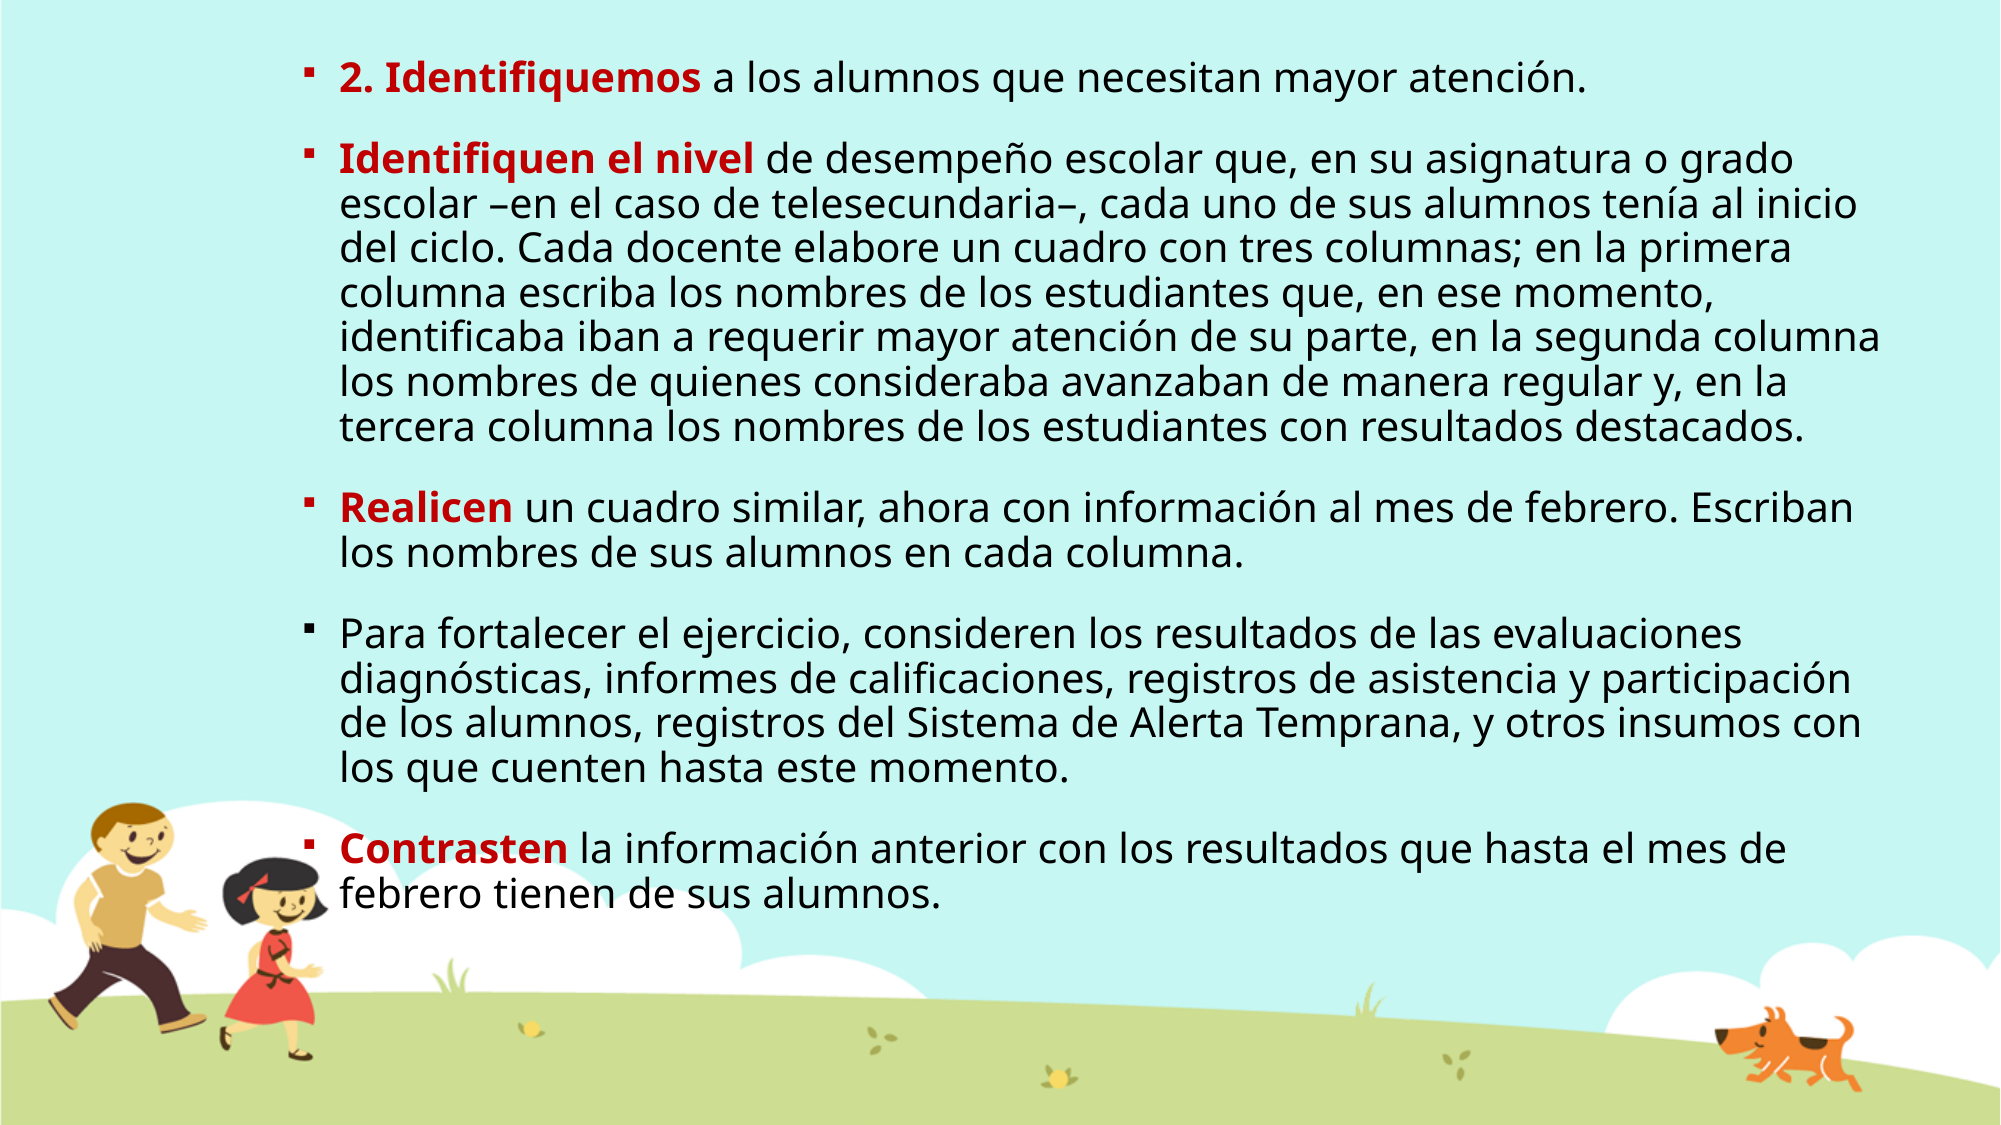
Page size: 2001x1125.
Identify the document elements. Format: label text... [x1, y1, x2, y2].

picture [0, 0, 2001, 1125]
list 2. Identifiquemos a los alumnos que necesitan mayor atención. Identifiquen el nivel de desempeño escolar que, en su asignatura o grado escolar –en el caso de telesecundaria–, cada uno de sus alumnos tenía al inicio del ciclo. Cada docente elabore un cuadro con tres columnas; en la primera columna escriba los nombres de los estudiantes que, en ese momento, identificaba iban a requerir mayor atención de su parte, en la segunda columna los nombres de quienes consideraba avanzaban de manera regular y, en la tercera columna los nombres de los estudiantes con resultados destacados. Realicen un cuadro similar, ahora con información al mes de febrero. Escriban los nombres de sus alumnos en cada columna. Para fortalecer el ejercicio, consideren los resultados de las evaluaciones diagnósticas, informes de calificaciones, registros de asistencia y participación de los alumnos, registros del Sistema de Alerta Temprana, y otros insumos con los que cuenten hasta este momento. Contrasten la información anterior con los resultados que hasta el mes de febrero tienen de sus alumnos. [279, 49, 1900, 938]
